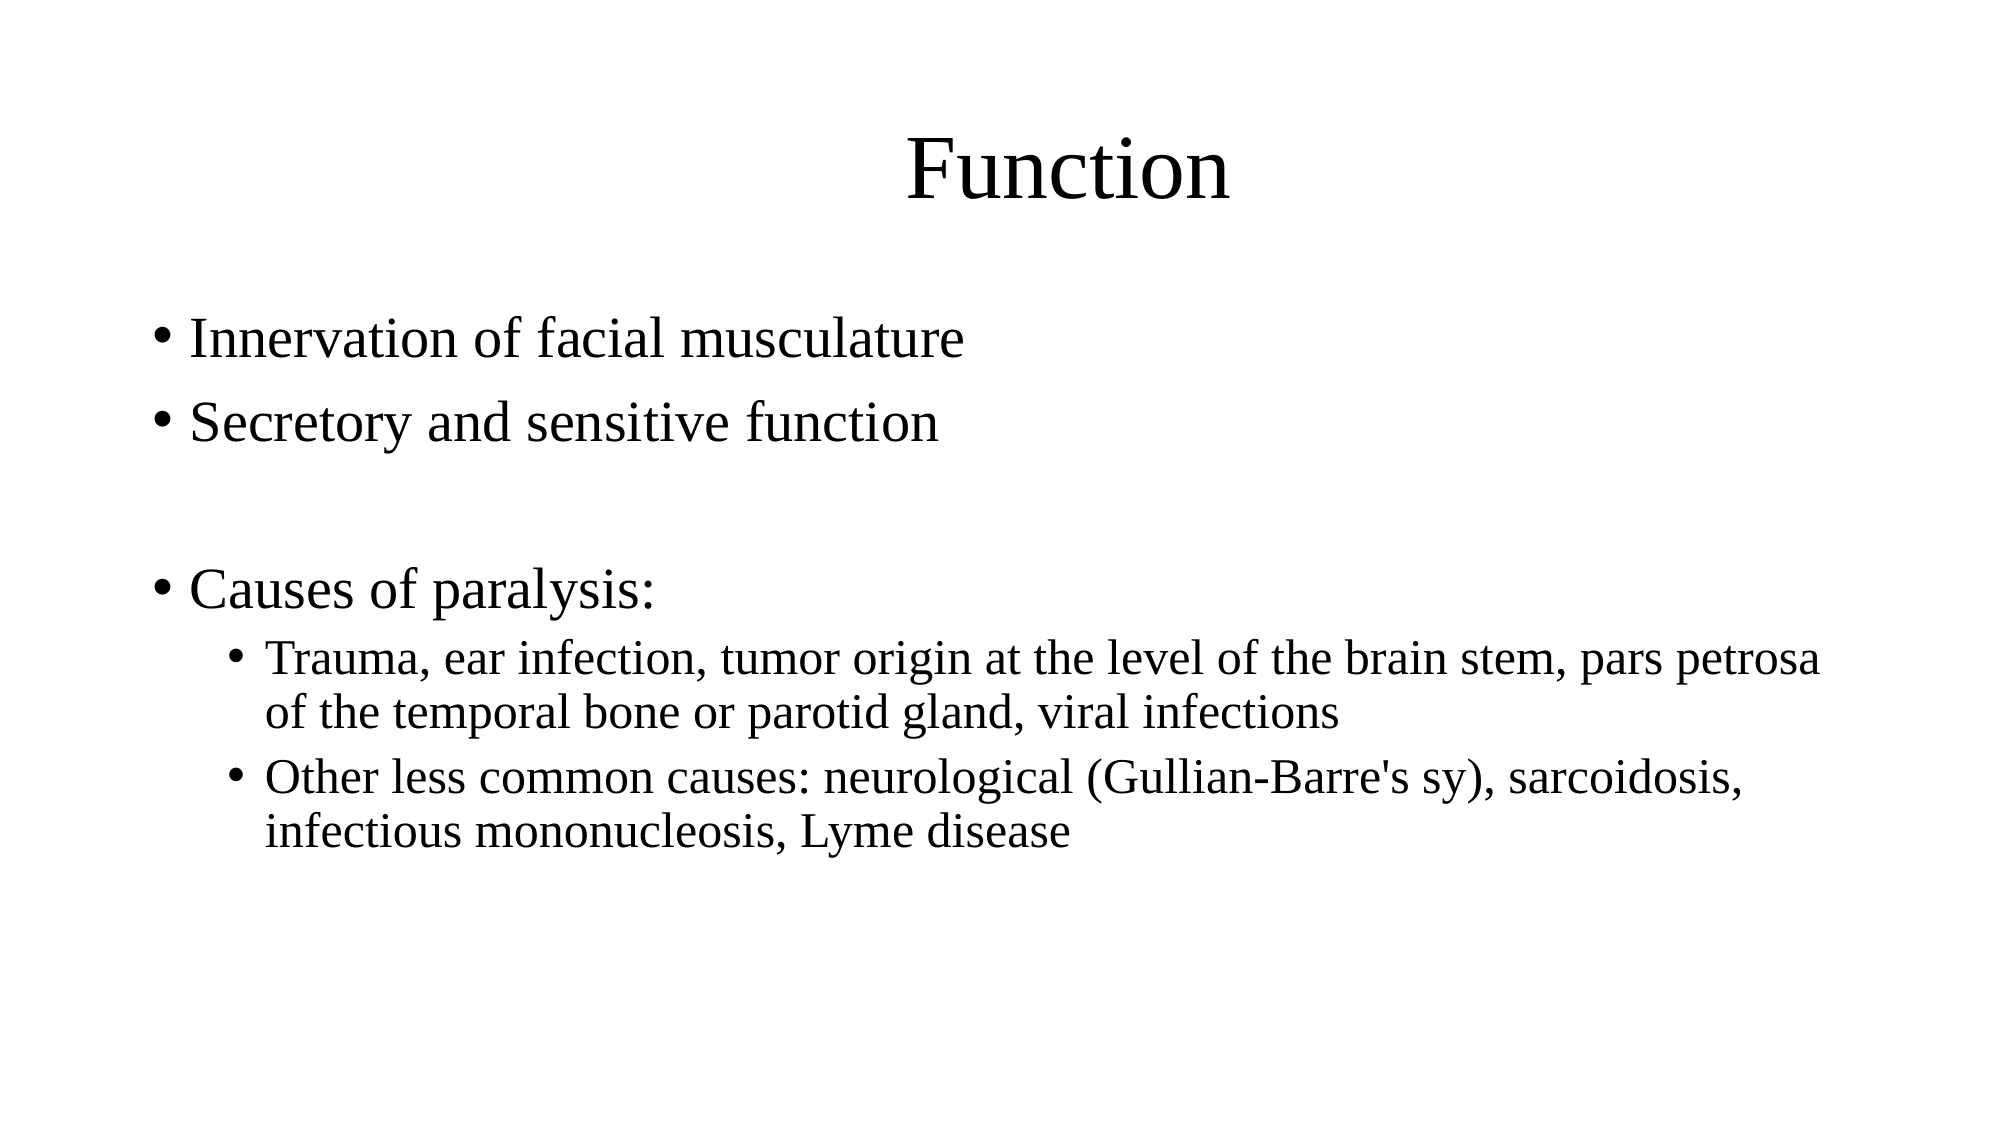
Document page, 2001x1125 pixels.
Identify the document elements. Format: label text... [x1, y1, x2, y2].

list Innervation of facial musculature Secretory and sensitive function Causes of paralysis: Trauma, ear infection, tumor origin at the level of the brain stem, pars petrosa of the temporal bone or parotid gland, viral infections Other less common causes: neurological (Gullian-Barre's sy), sarcoidosis, infectious mononucleosis, Lyme disease [137, 299, 1863, 1014]
title Function [137, 59, 1863, 278]
